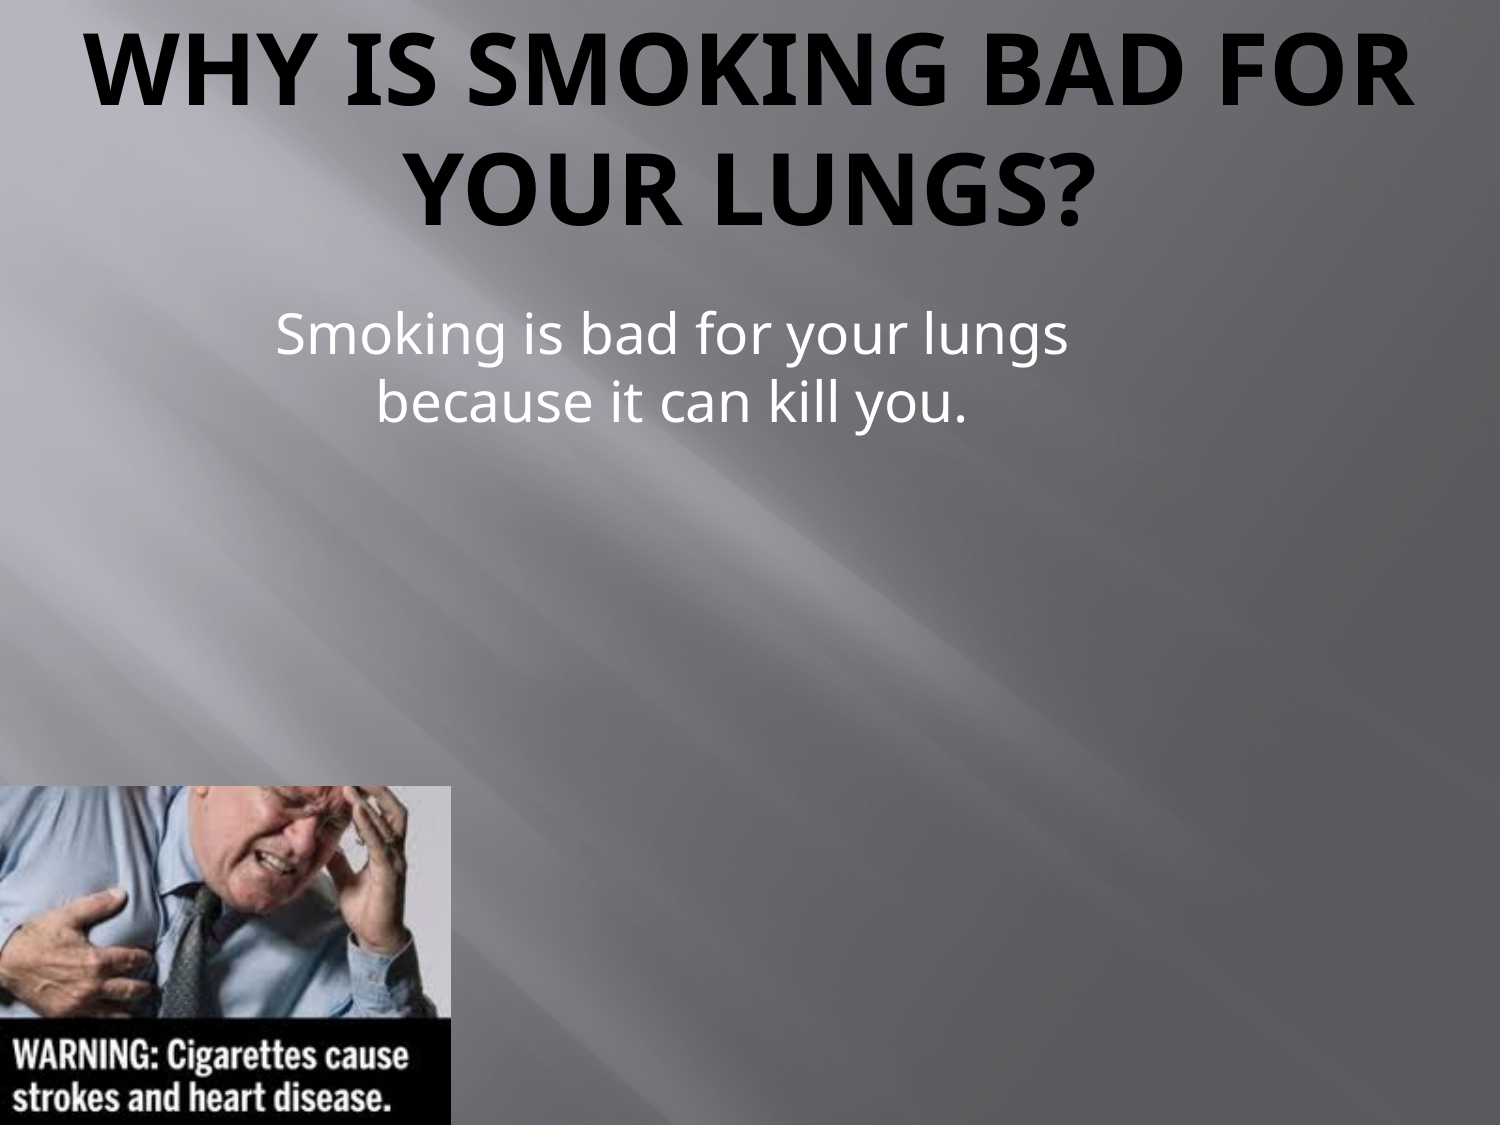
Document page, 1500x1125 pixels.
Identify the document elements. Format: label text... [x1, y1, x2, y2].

subtitle Smoking is bad for your lungs because it can kill you. [147, 290, 1198, 579]
title Why Is Smoking Bad for Your Lungs? [0, 4, 1500, 246]
picture [0, 786, 451, 1125]
